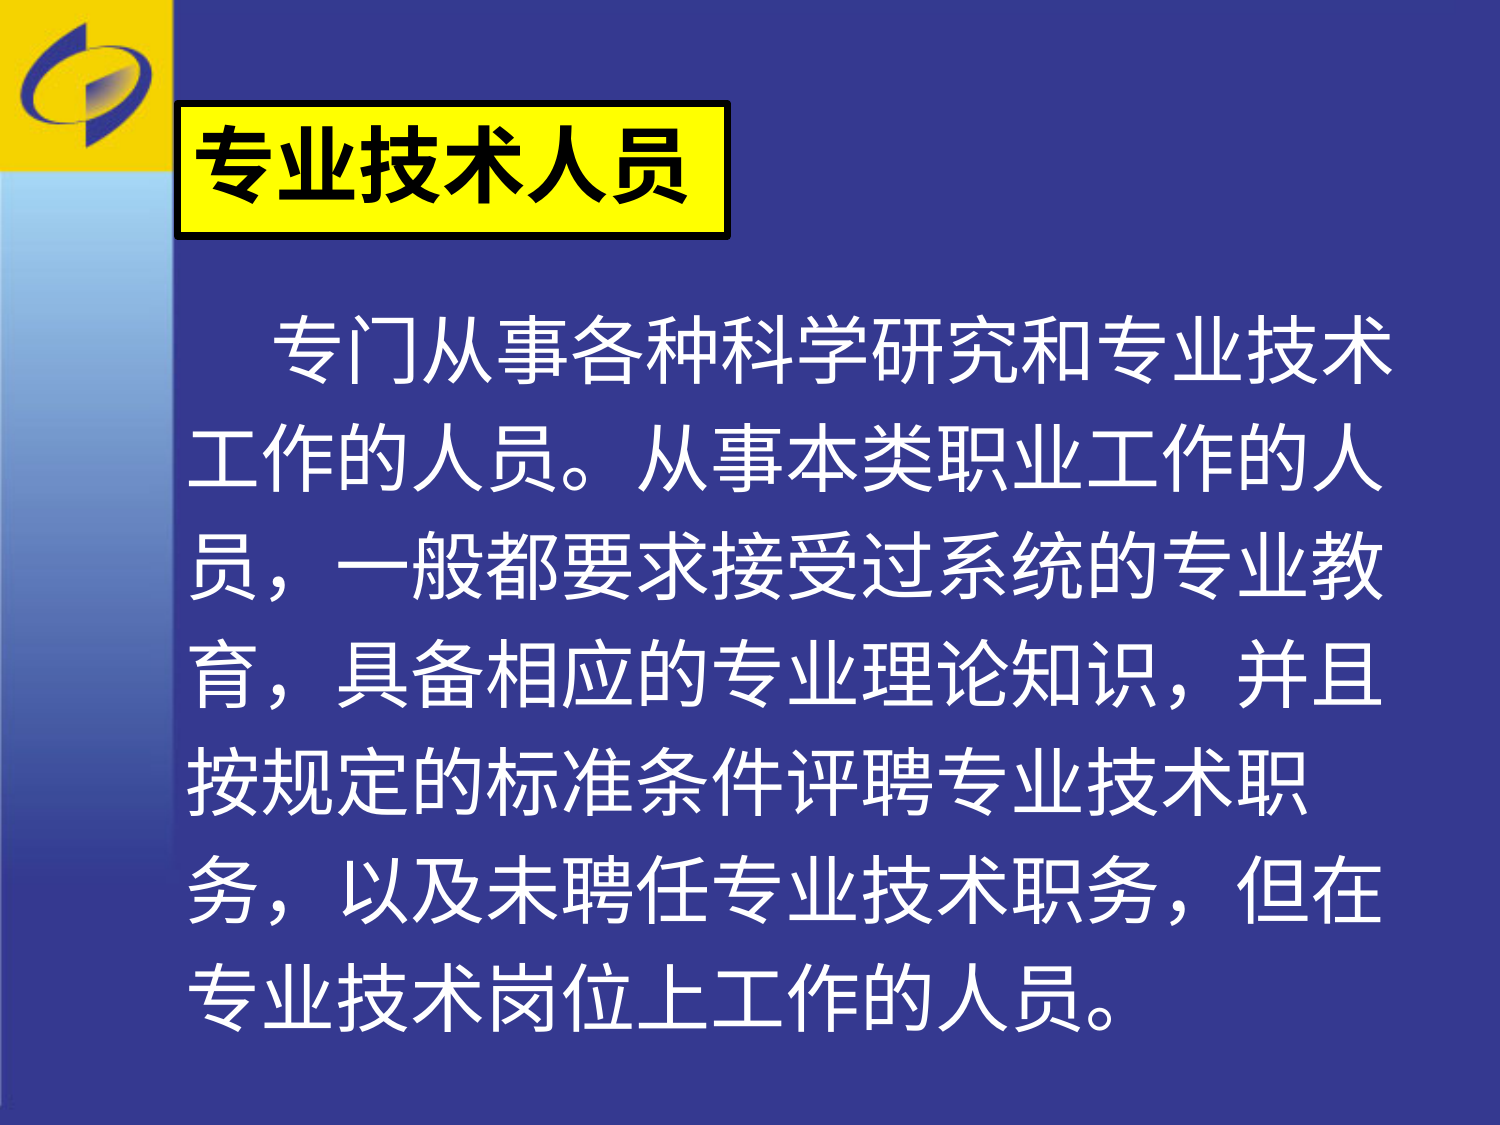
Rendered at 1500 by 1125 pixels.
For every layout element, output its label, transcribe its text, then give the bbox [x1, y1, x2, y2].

text_box 专业技术人员 [177, 103, 728, 236]
title 专门从事各种科学研究和专业技术工作的人员。从事本类职业工作的人员，一般都要求接受过系统的专业教育，具备相应的专业理论知识，并且按规定的标准条件评聘专业技术职务，以及未聘任专业技术职务，但在专业技术岗位上工作的人员。 [170, 268, 1459, 1059]
picture [0, 0, 1500, 1125]
